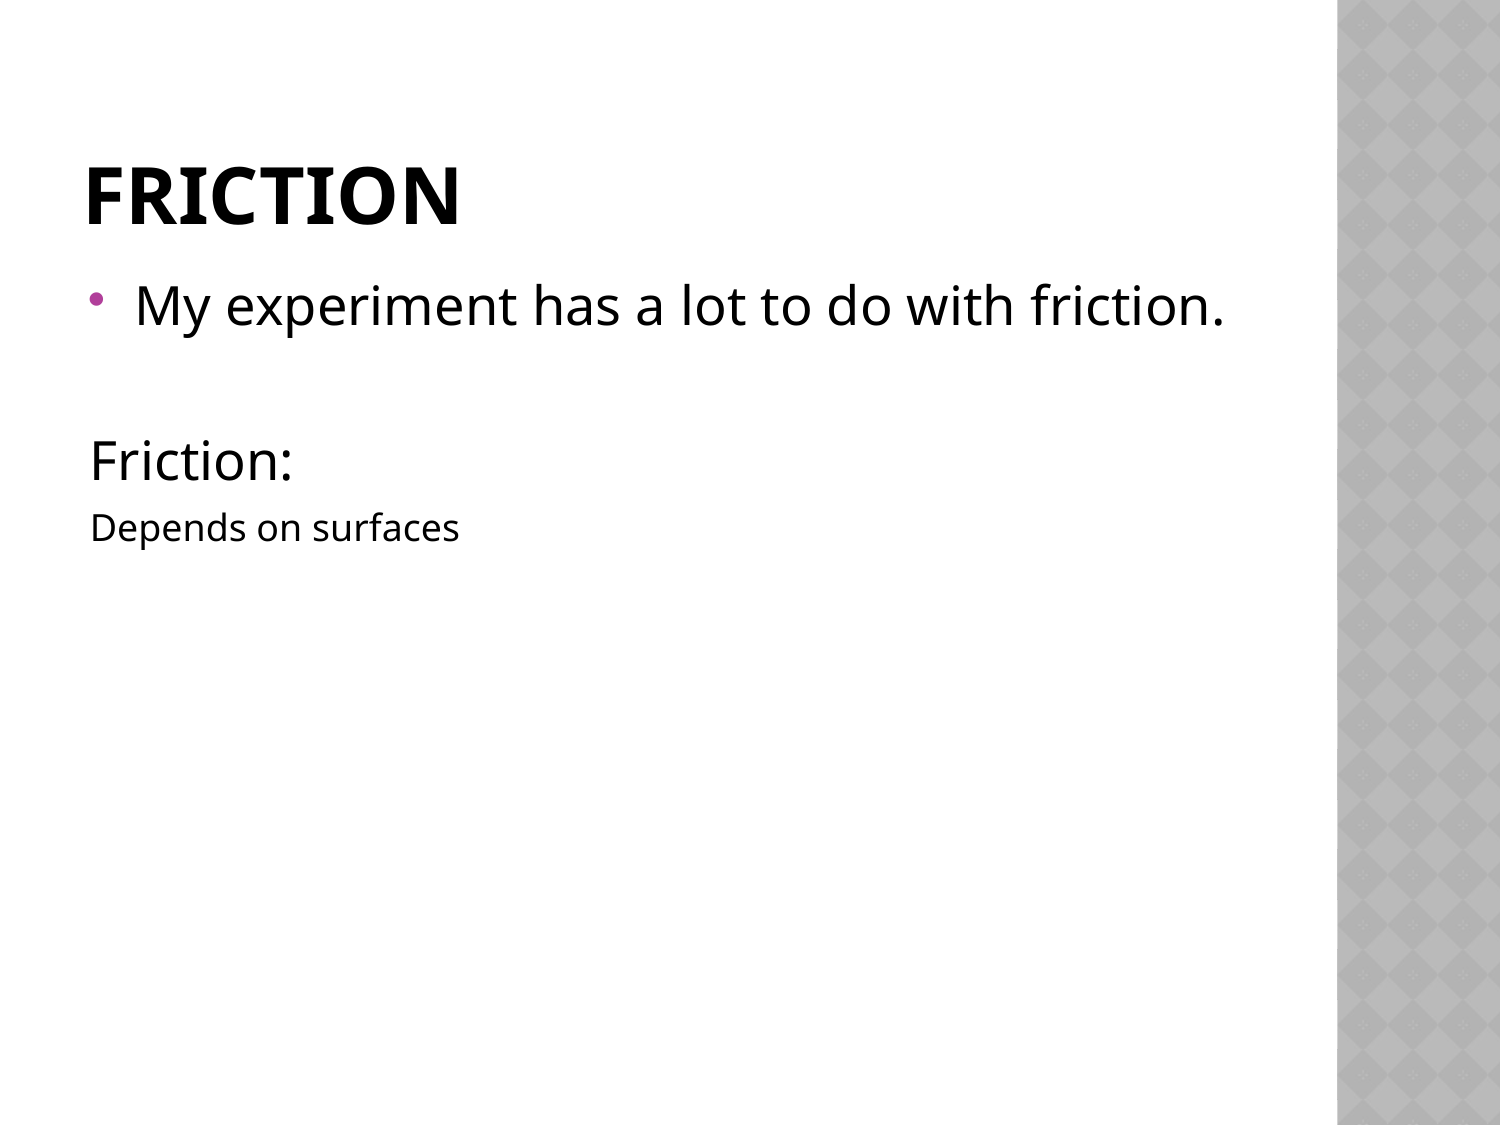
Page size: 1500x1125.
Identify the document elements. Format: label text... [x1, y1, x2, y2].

title Friction [75, 52, 1263, 240]
list My experiment has a lot to do with friction. Friction: Depends on surfaces [75, 264, 1263, 1059]
